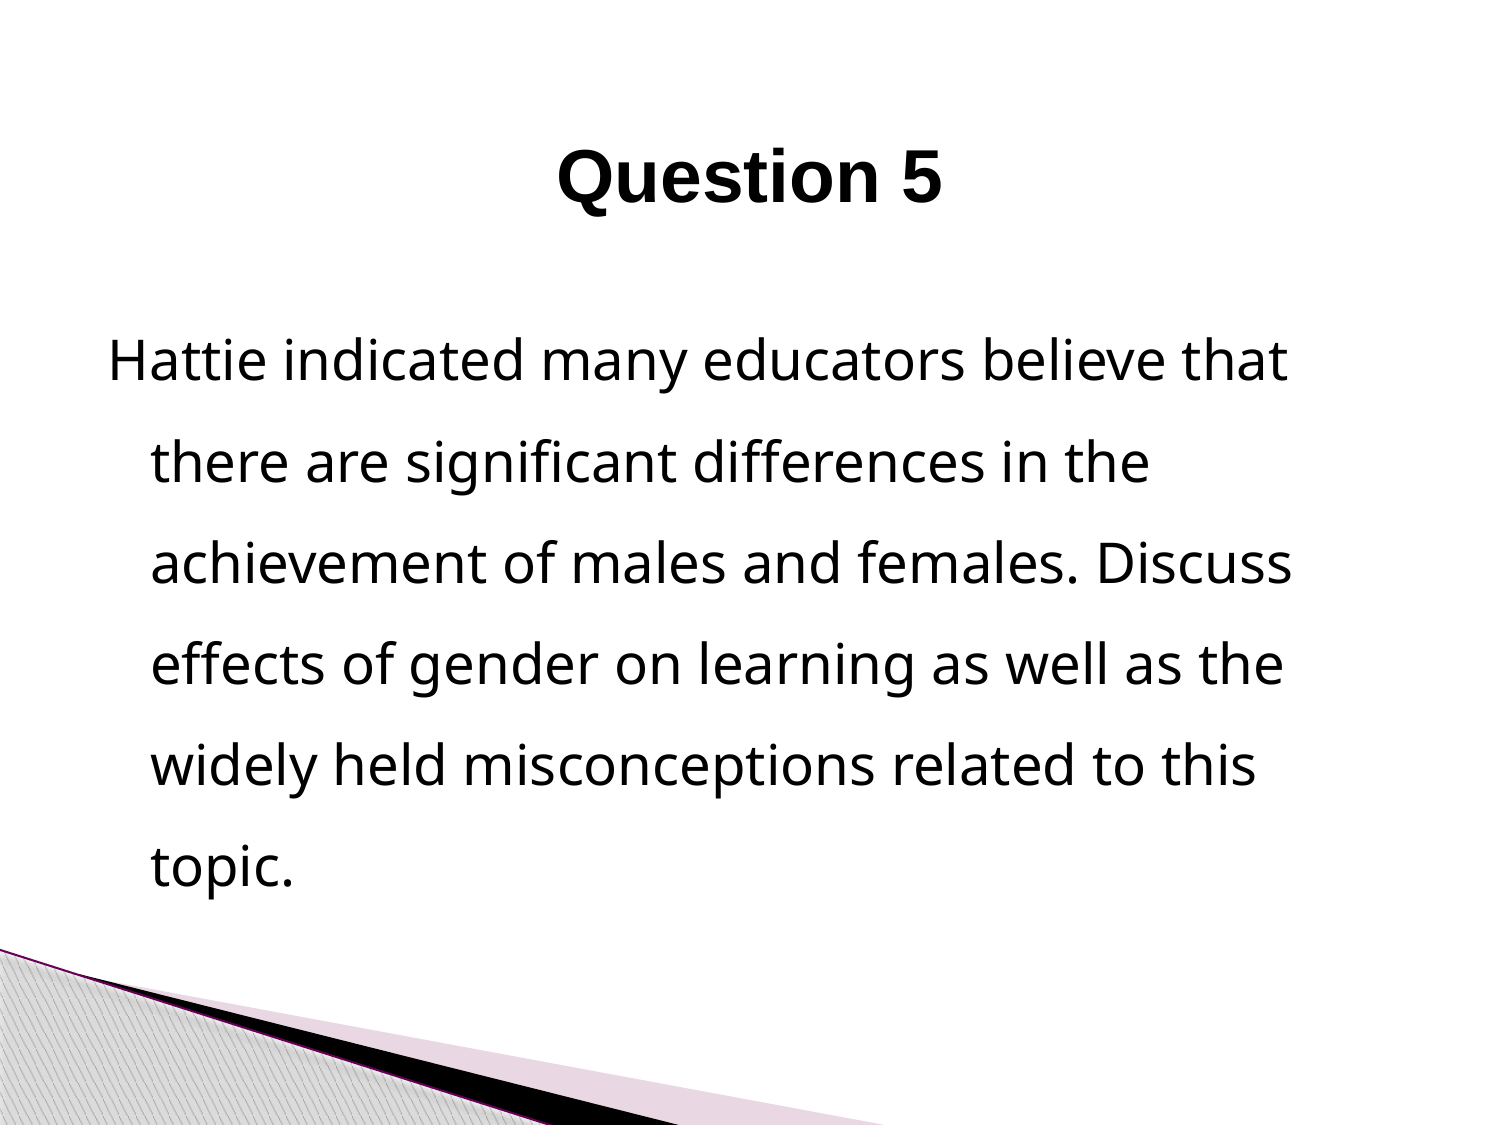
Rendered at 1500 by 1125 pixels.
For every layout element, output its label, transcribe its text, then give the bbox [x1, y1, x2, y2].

title Question 5 [75, 45, 1425, 224]
list Hattie indicated many educators believe that there are significant differences in the achievement of males and females. Discuss effects of gender on learning as well as the widely held misconceptions related to this topic. [75, 224, 1425, 1040]
